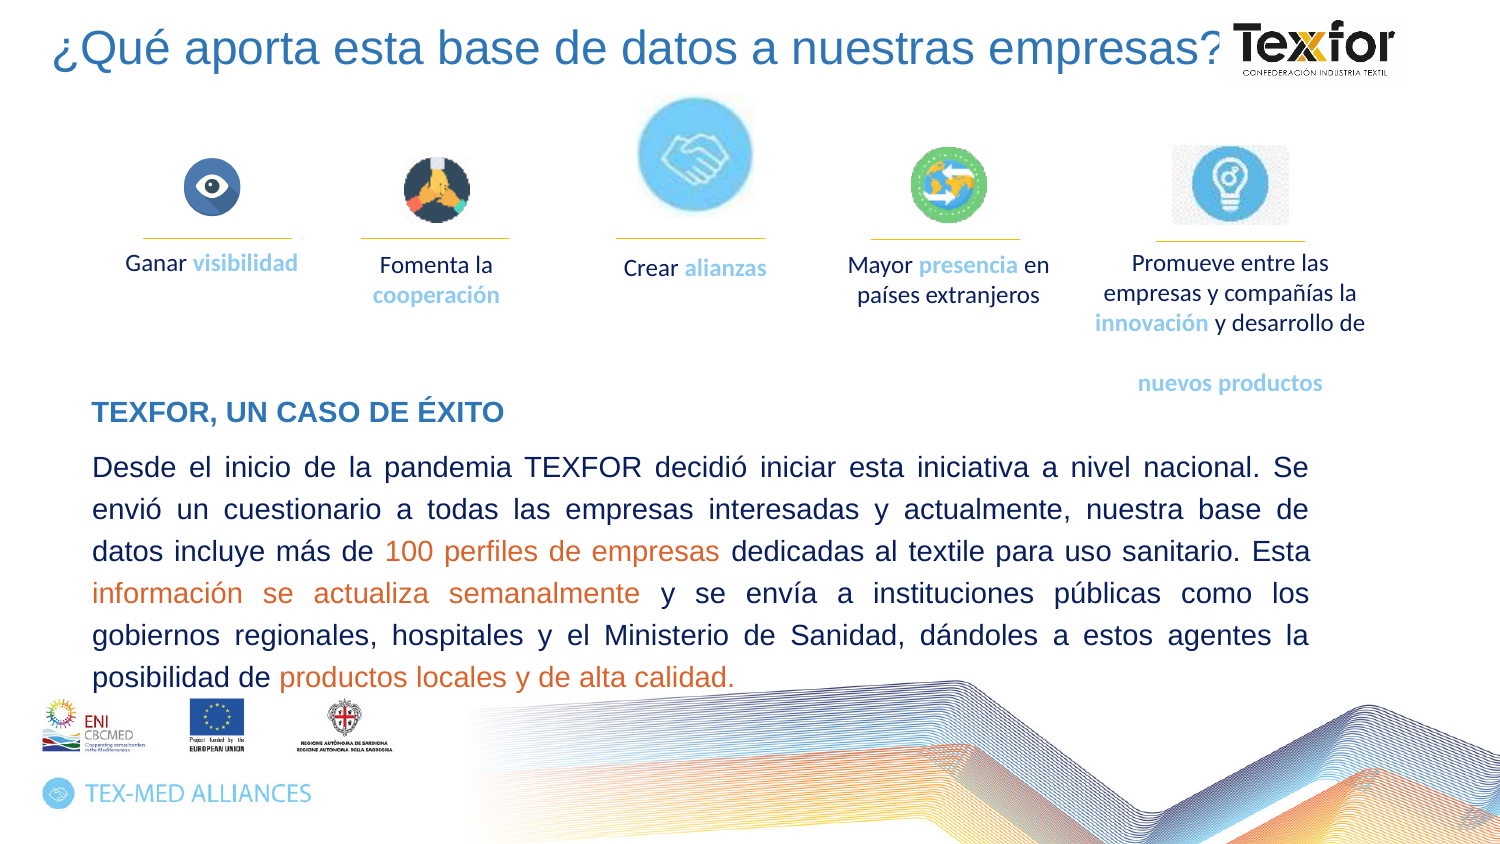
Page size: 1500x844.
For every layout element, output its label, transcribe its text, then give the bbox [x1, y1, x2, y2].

text_box Desde el inicio de la pandemia TEXFOR decidió iniciar esta iniciativa a nivel nacional. Se envió un cuestionario a todas las empresas interesadas y actualmente, nuestra base de datos incluye más de 100 perfiles de empresas dedicadas al textile para uso sanitario. Esta información se actualiza semanalmente y se envía a instituciones públicas como los gobiernos regionales, hospitales y el Ministerio de Sanidad, dándoles a estos agentes la posibilidad de productos locales y de alta calidad. [84, 433, 1319, 701]
text_box Ganar visibilidad [108, 239, 317, 285]
text_box Fomenta la cooperación [314, 241, 559, 316]
text_box Mayor presencia en países extranjeros [826, 241, 1071, 316]
text_box TEXFOR, UN CASO DE ÉXITO [84, 385, 777, 433]
text_box Promueve entre las empresas y compañías la innovación y desarrollo de nuevos productos [1085, 239, 1376, 404]
picture [0, 0, 1500, 844]
text_box ¿Qué aporta esta base de datos a nuestras empresas? [45, 11, 1441, 80]
text_box Crear alianzas [573, 244, 818, 290]
